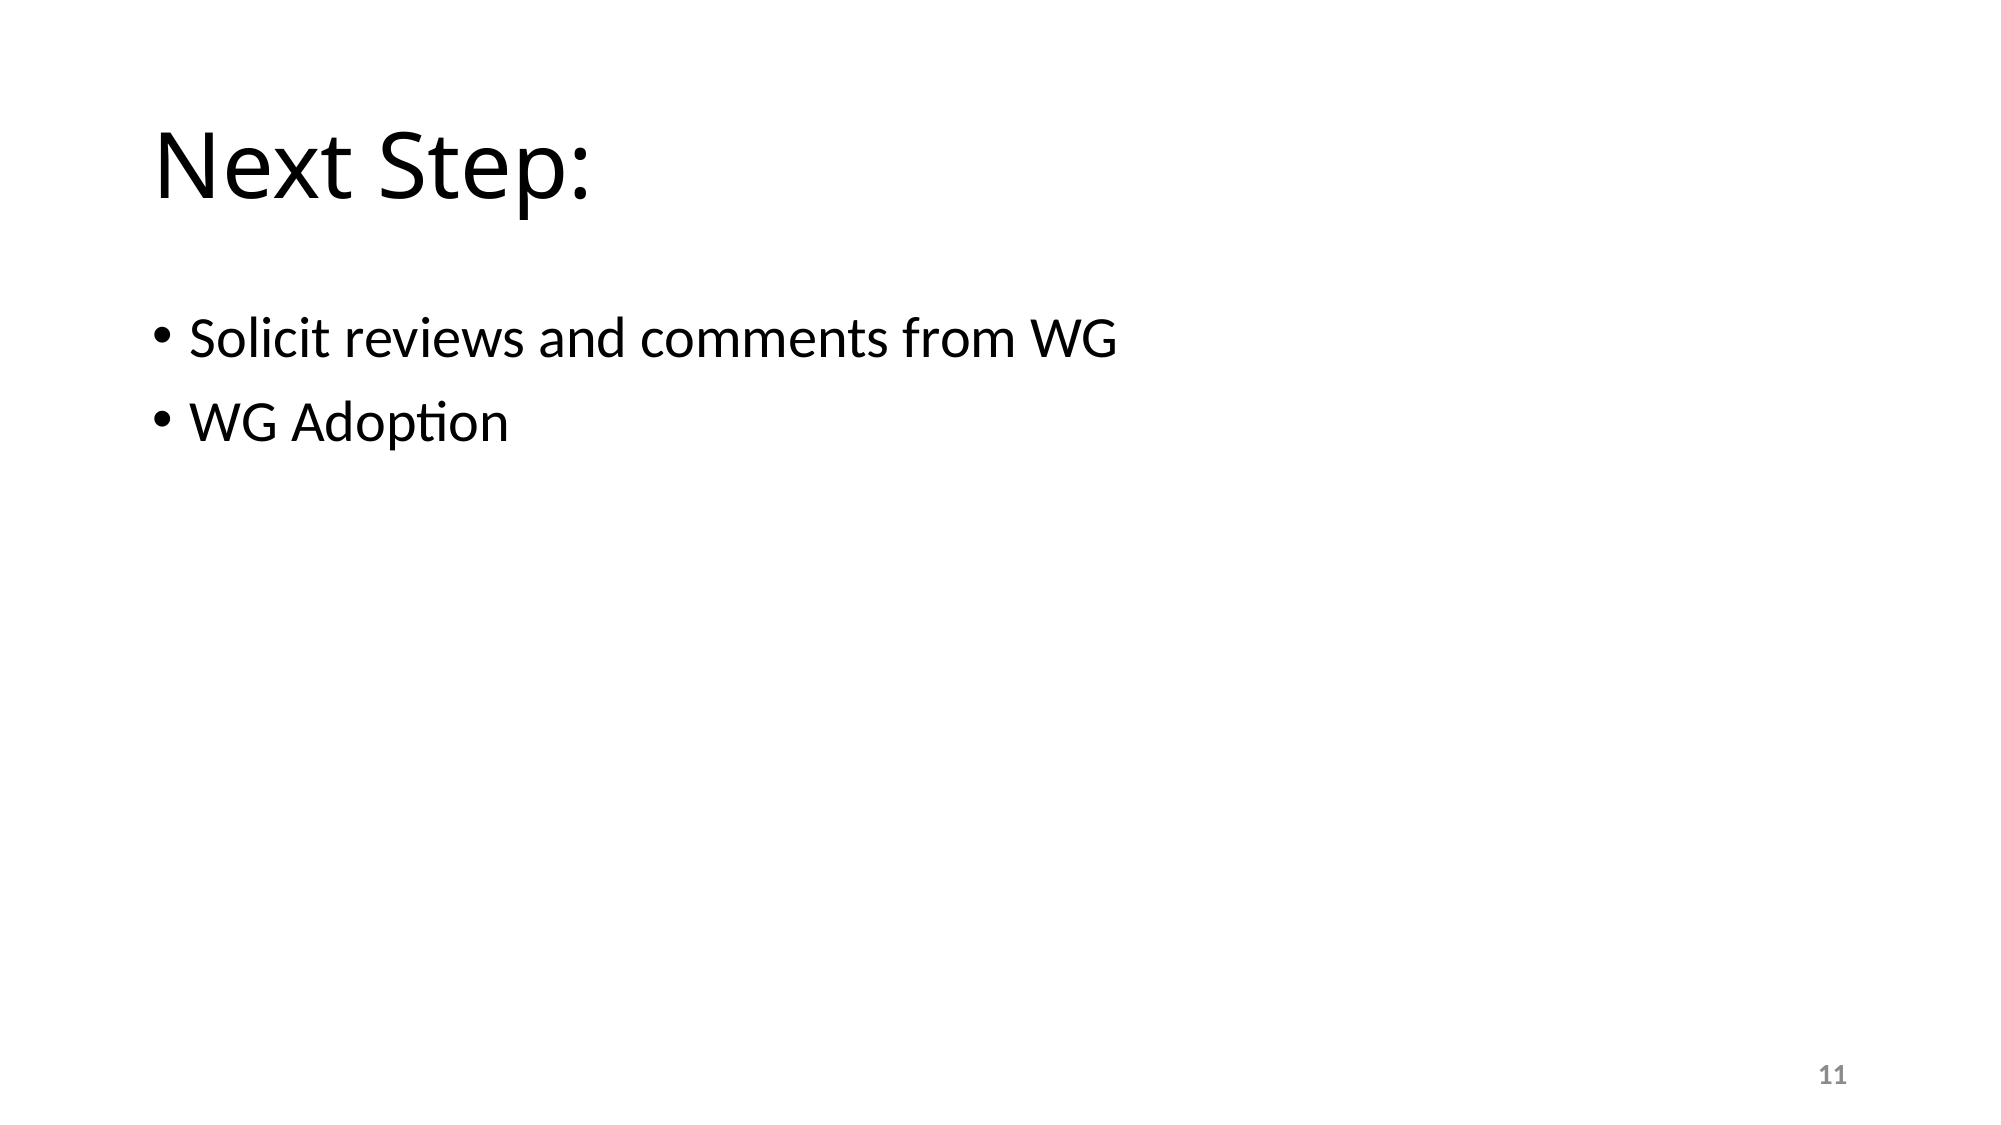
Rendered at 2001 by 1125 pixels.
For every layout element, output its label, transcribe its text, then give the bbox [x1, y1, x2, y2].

slide_number 11 [1412, 1042, 1863, 1103]
list Solicit reviews and comments from WG WG Adoption [137, 299, 1863, 1014]
title Next Step: [137, 59, 1863, 278]
